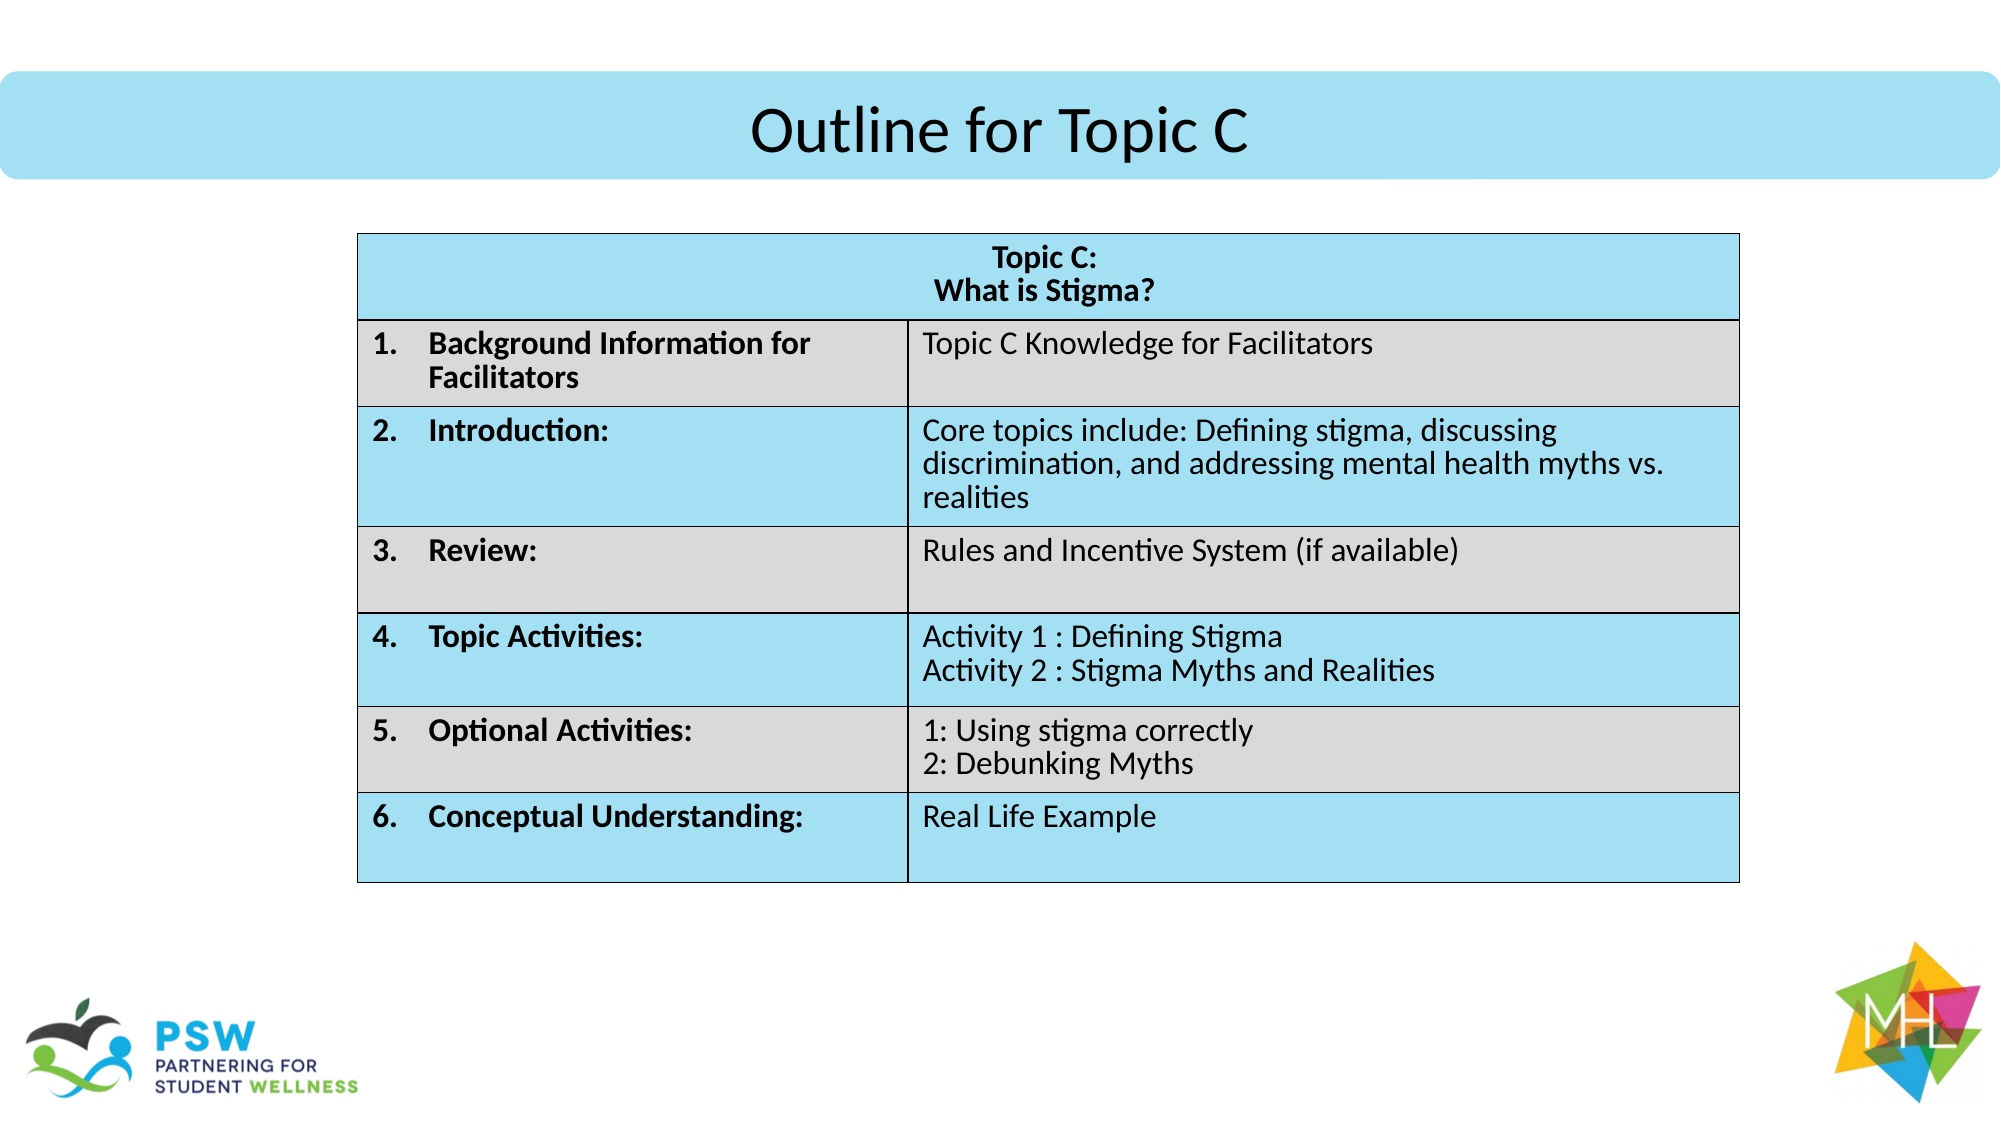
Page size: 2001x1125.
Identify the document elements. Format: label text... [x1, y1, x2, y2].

table_cell Conceptual Understanding: [358, 793, 907, 882]
table_cell Optional Activities: [358, 707, 907, 792]
table_cell Topic Activities: [358, 614, 907, 706]
table_header Topic C: What is Stigma? [358, 234, 1739, 319]
table_cell Review: [358, 527, 907, 612]
table_cell 1: Using stigma correctly 2: Debunking Myths [909, 707, 1739, 792]
table_cell Core topics include: Defining stigma, discussing discrimination, and addressing mental health myths vs. realities [909, 407, 1739, 526]
table_cell Introduction: [358, 407, 907, 526]
table_cell Activity 1 : Defining Stigma Activity 2 : Stigma Myths and Realities [909, 614, 1739, 706]
table_cell Real Life Example [909, 793, 1739, 882]
text_box Outline for Topic C [0, 72, 2000, 179]
table_cell Background Information for Facilitators [358, 321, 907, 406]
table_cell Topic C Knowledge for Facilitators [909, 321, 1739, 406]
picture [0, 0, 2001, 1125]
table_cell Rules and Incentive System (if available) [909, 527, 1739, 612]
